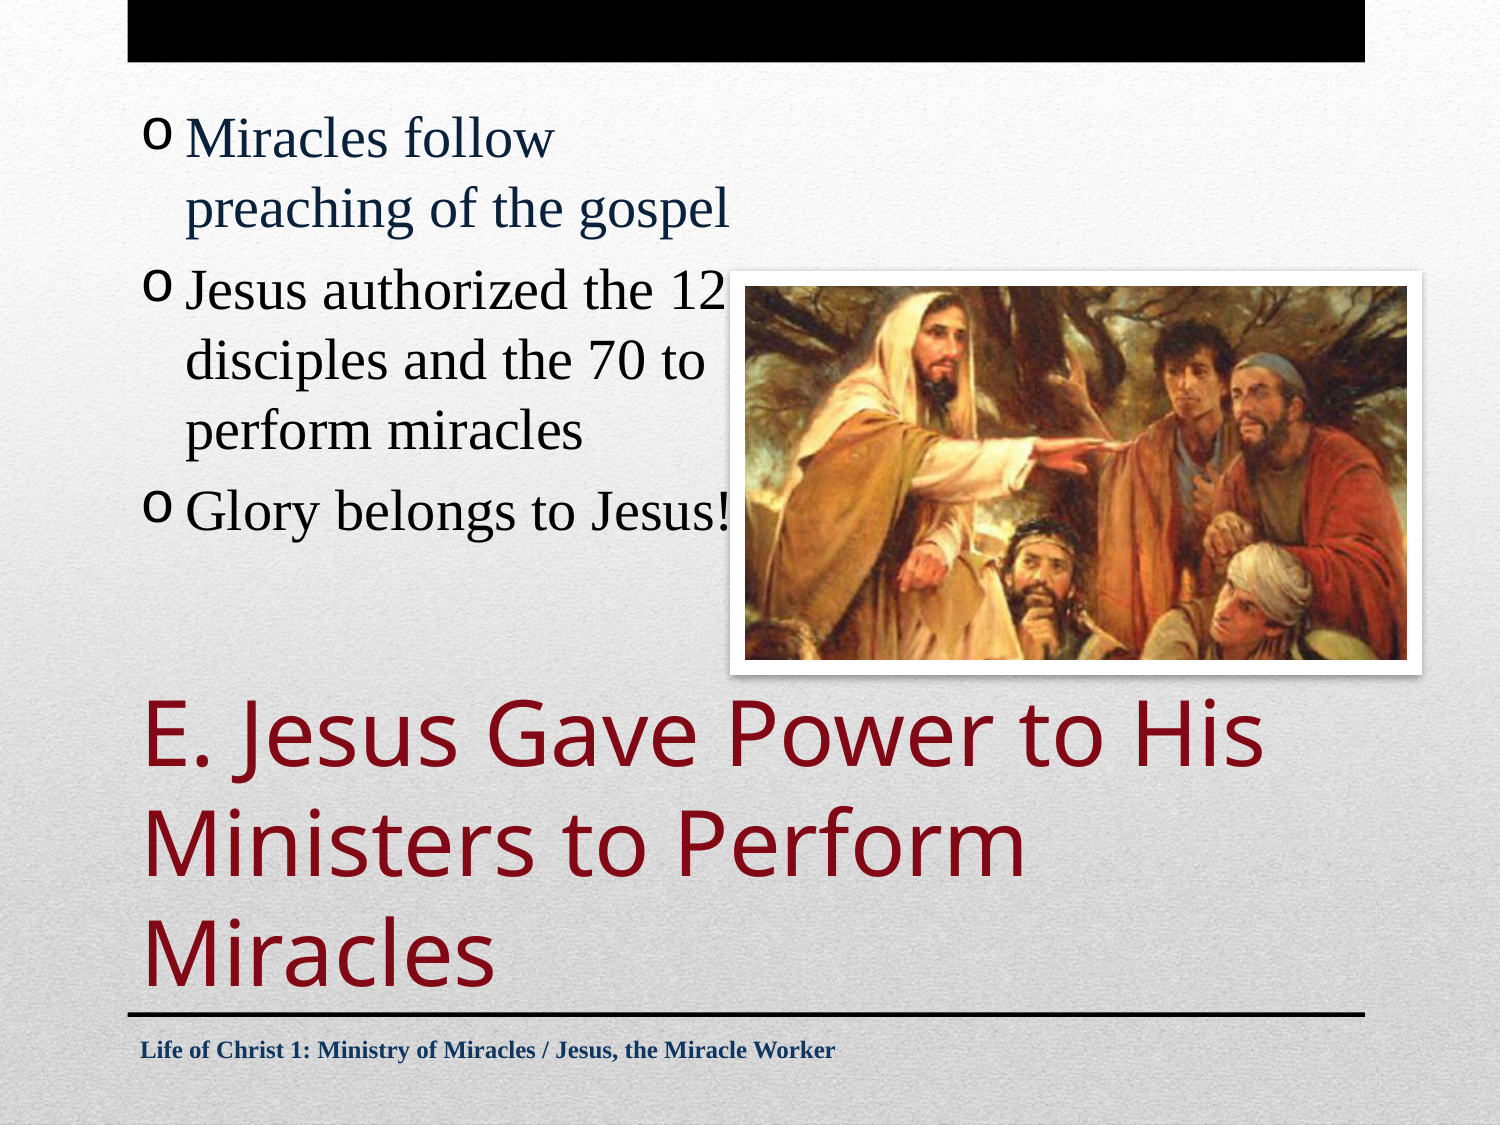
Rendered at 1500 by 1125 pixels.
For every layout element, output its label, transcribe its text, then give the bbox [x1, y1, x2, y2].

title E. Jesus Gave Power to His Ministers to Perform Miracles [125, 750, 1365, 1013]
footer Life of Christ 1: Ministry of Miracles / Jesus, the Miracle Worker [125, 1018, 925, 1079]
list Miracles follow preaching of the gospel Jesus authorized the 12 disciples and the 70 to perform miracles Glory belongs to Jesus! [125, 92, 754, 808]
picture [743, 284, 1409, 661]
